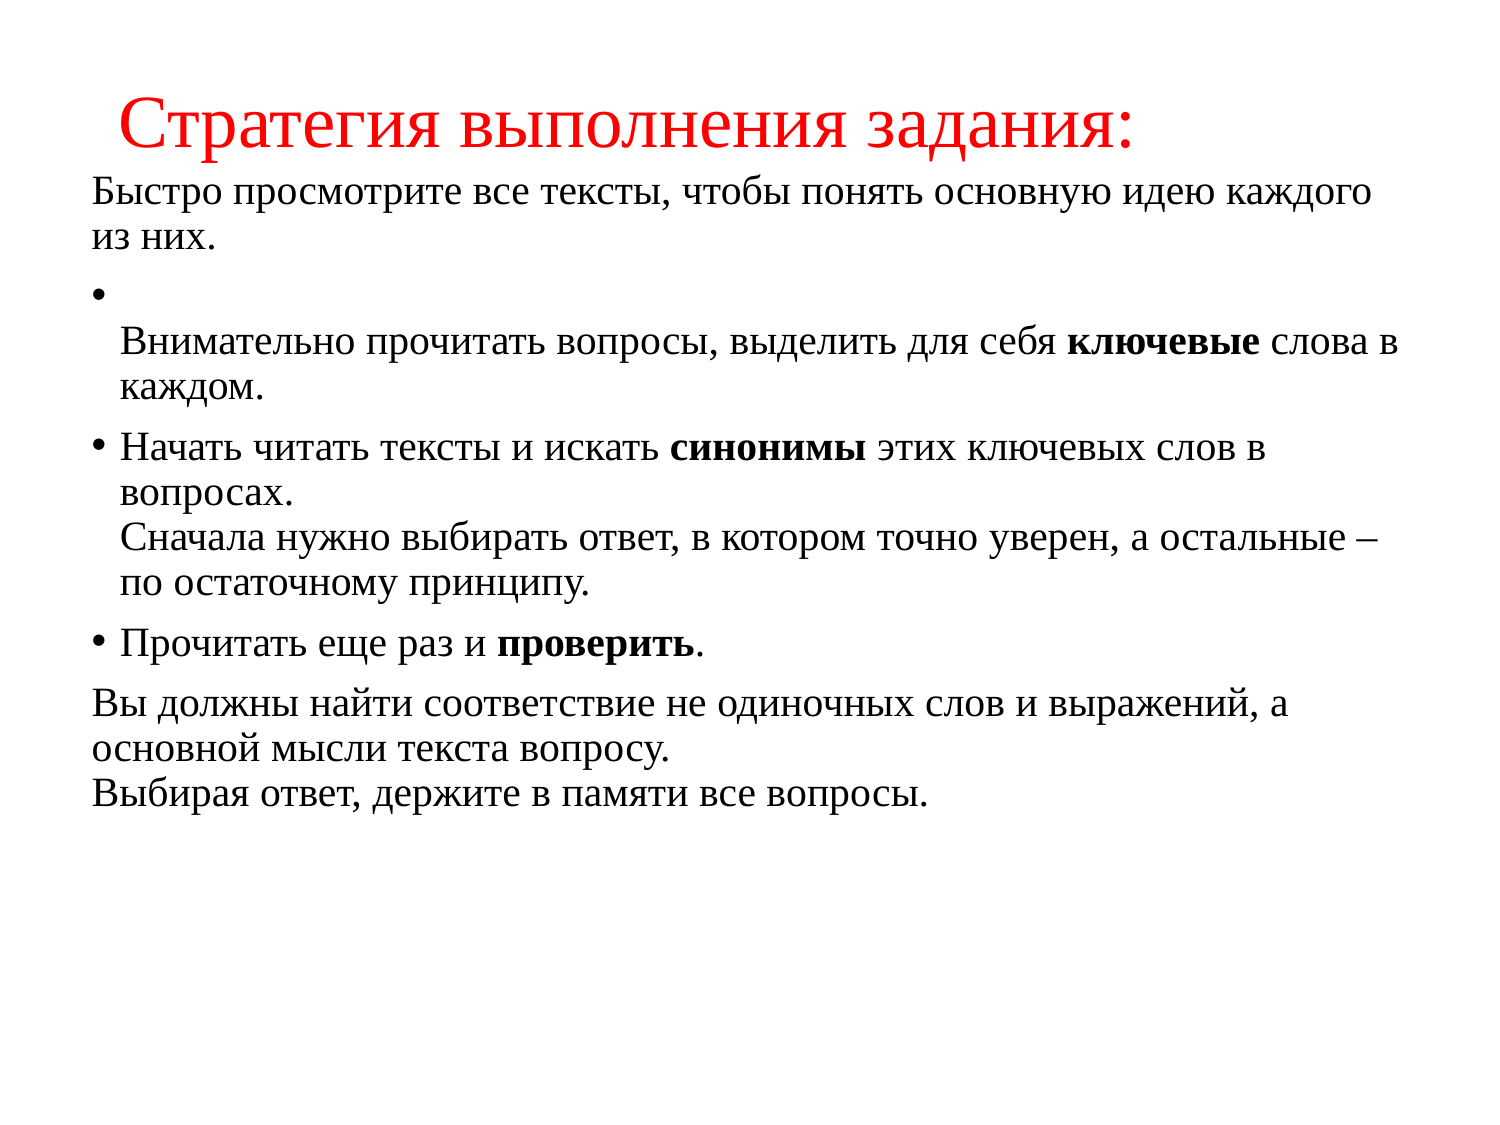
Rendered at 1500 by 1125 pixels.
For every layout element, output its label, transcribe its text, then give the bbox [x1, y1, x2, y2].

title Стратегия выполнения задания: [103, 59, 1397, 160]
list Быстро просмотрите все тексты, чтобы понять основную идею каждого из них. Внимательно прочитать вопросы, выделить для себя ключевые слова в каждом. Начать читать тексты и искать синонимы этих ключевых слов в вопросах. Сначала нужно выбирать ответ, в котором точно уверен, а остальные – по остаточному принципу. Прочитать еще раз и проверить. Вы должны найти соответствие не одиночных слов и выражений, а основной мысли текста вопросу. Выбирая ответ, держите в памяти все вопросы. [76, 160, 1427, 904]
